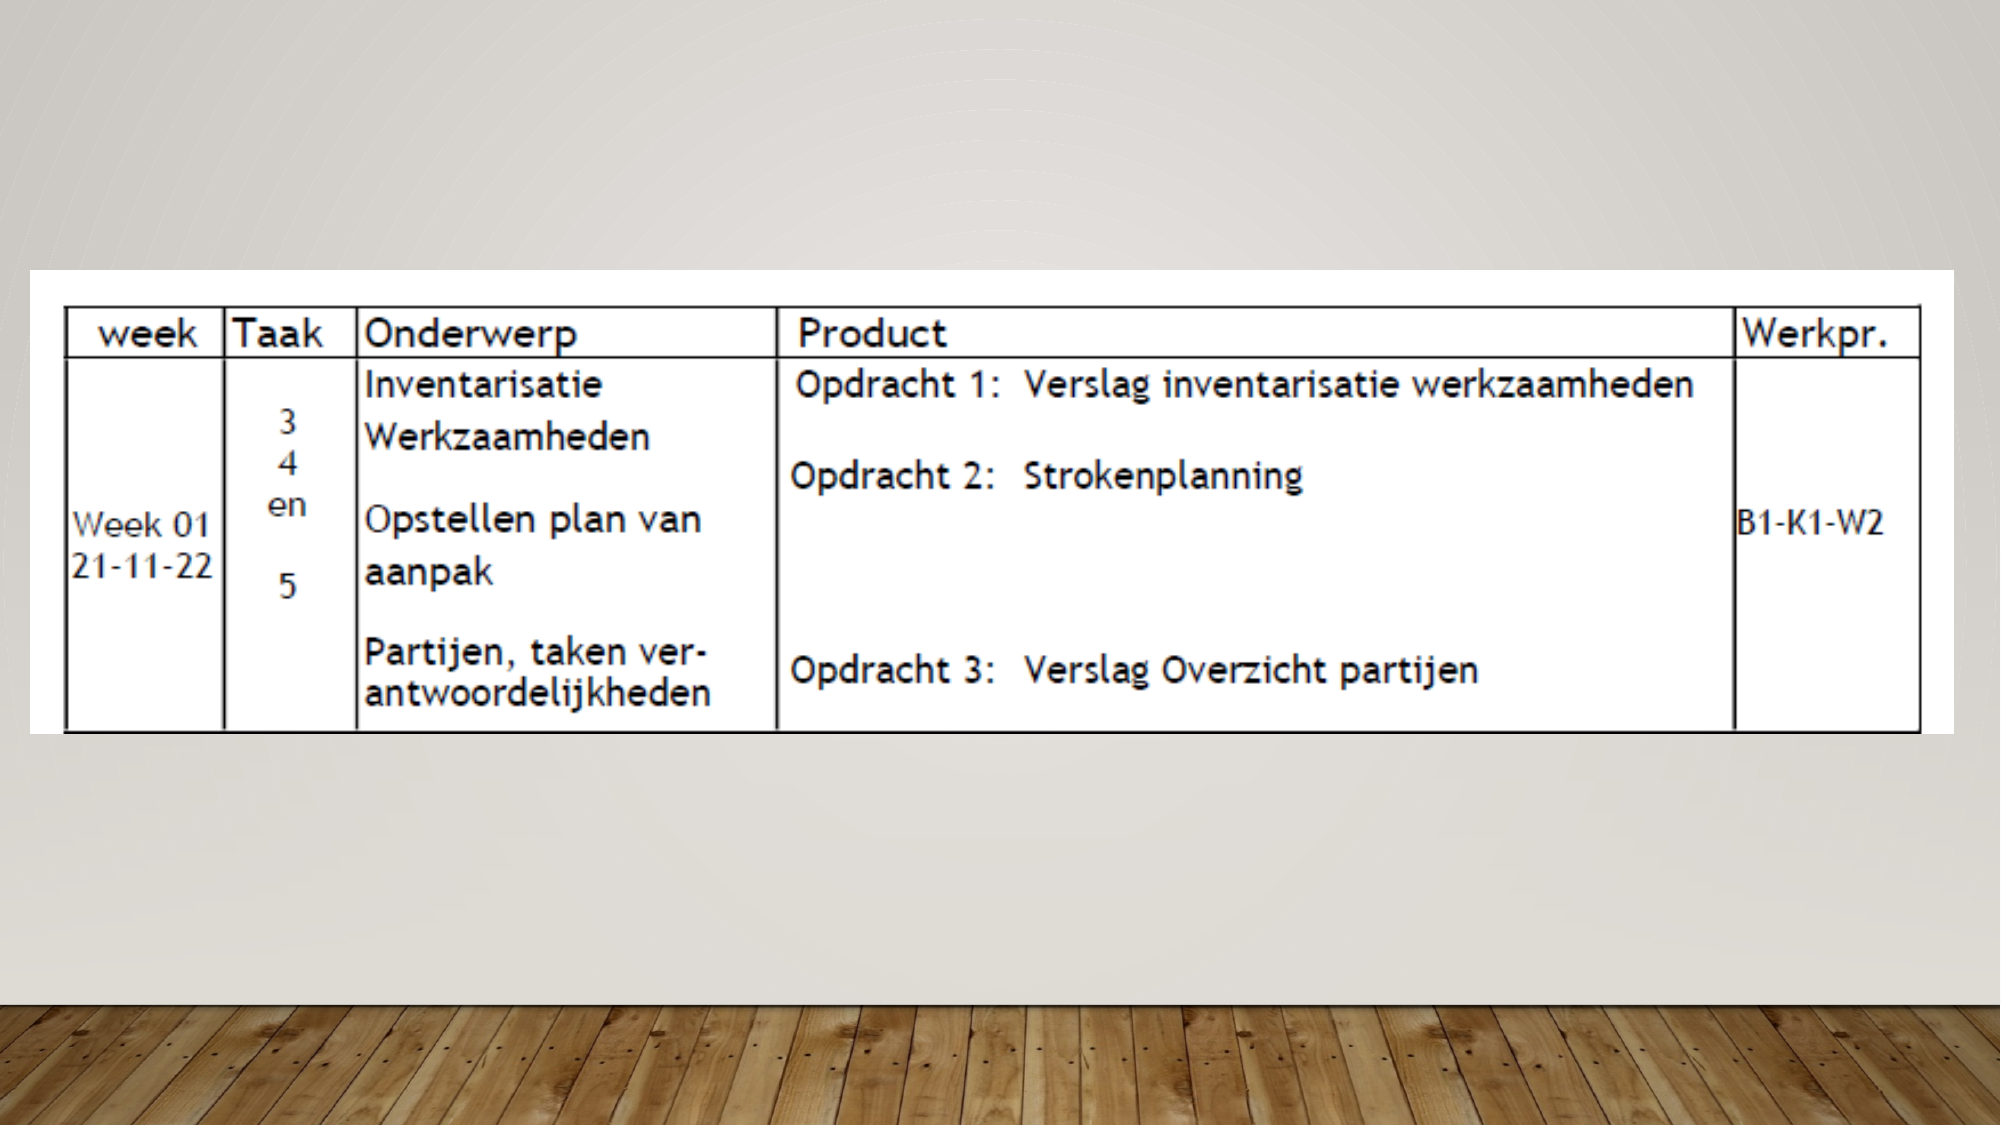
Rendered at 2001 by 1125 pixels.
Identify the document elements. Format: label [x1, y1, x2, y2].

picture [0, 1005, 2000, 1125]
picture [30, 270, 1954, 734]
